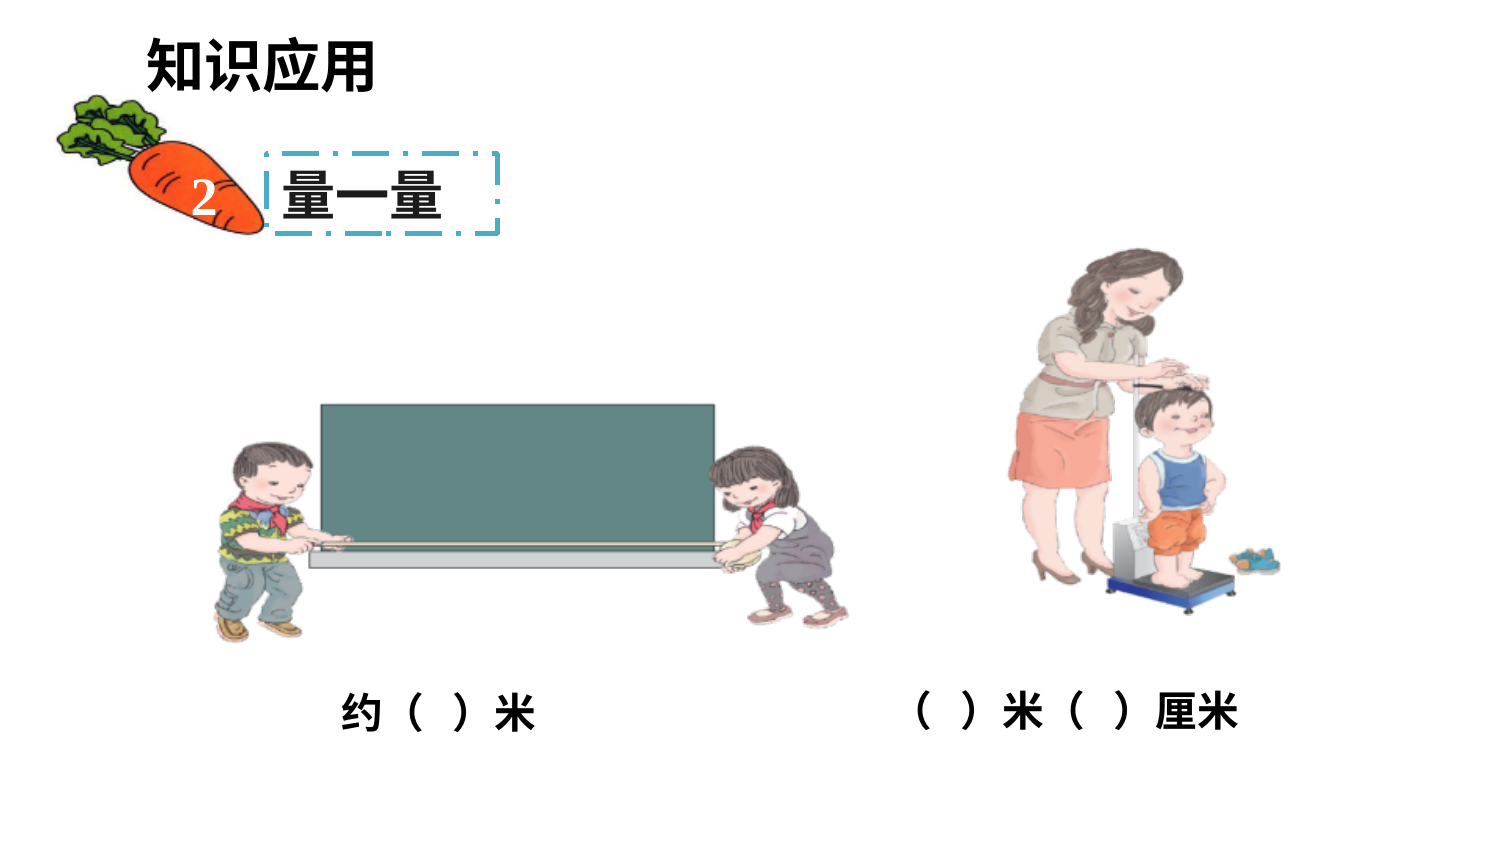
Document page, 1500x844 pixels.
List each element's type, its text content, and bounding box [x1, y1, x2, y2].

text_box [118, 213, 1419, 746]
text_box 知识应用 [131, 21, 419, 92]
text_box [54, 94, 498, 240]
